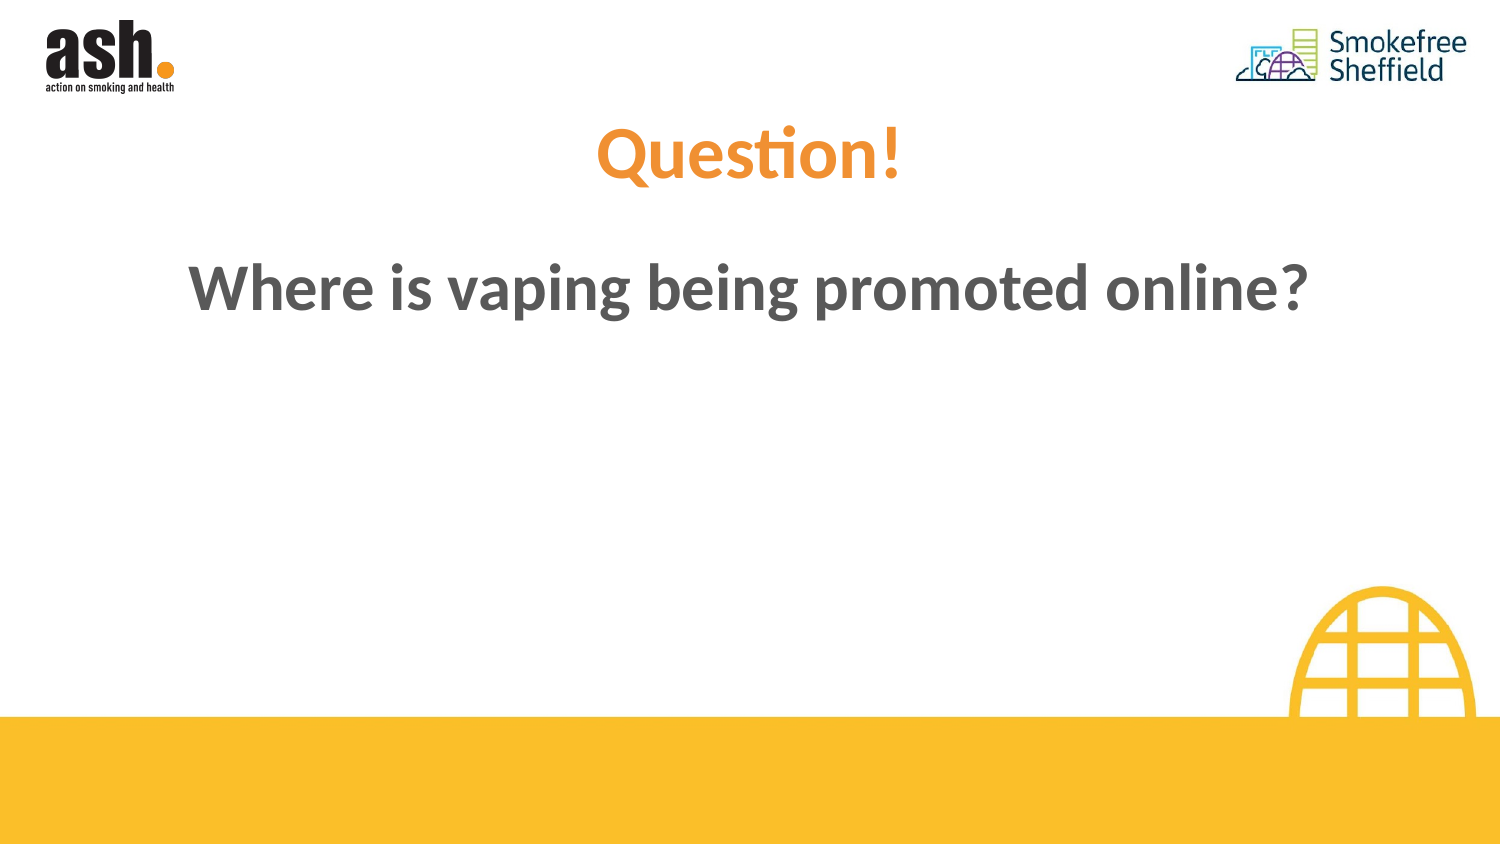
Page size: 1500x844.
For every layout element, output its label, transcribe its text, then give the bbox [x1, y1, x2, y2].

picture [0, 0, 1500, 844]
list Where is vaping being promoted online? [75, 236, 1425, 709]
title Question! [75, 78, 1425, 220]
